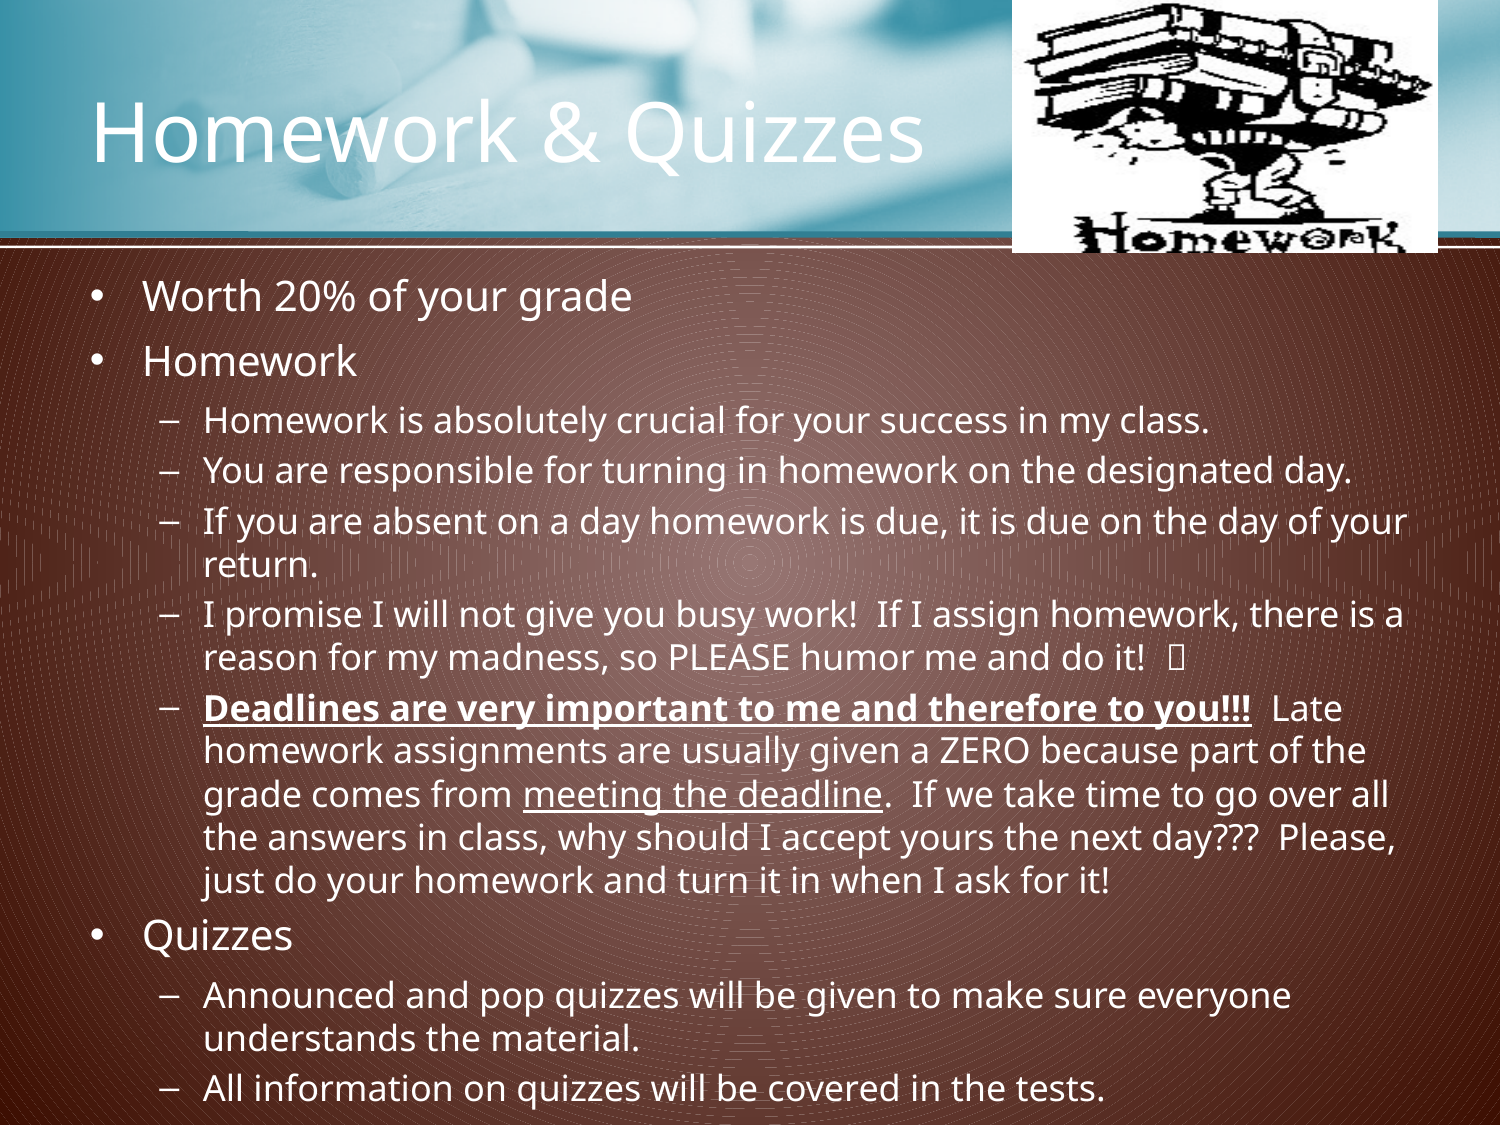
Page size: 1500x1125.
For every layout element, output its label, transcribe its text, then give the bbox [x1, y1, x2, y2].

picture [1012, 0, 1438, 254]
title Homework & Quizzes [75, 24, 1006, 233]
list Worth 20% of your grade Homework Homework is absolutely crucial for your success in my class. You are responsible for turning in homework on the designated day. If you are absent on a day homework is due, it is due on the day of your return. I promise I will not give you busy work! If I assign homework, there is a reason for my madness, so PLEASE humor me and do it!  Deadlines are very important to me and therefore to you!!! Late homework assignments are usually given a ZERO because part of the grade comes from meeting the deadline. If we take time to go over all the answers in class, why should I accept yours the next day??? Please, just do your homework and turn it in when I ask for it! Quizzes Announced and pop quizzes will be given to make sure everyone understands the material. All information on quizzes will be covered in the tests. [75, 262, 1425, 1125]
